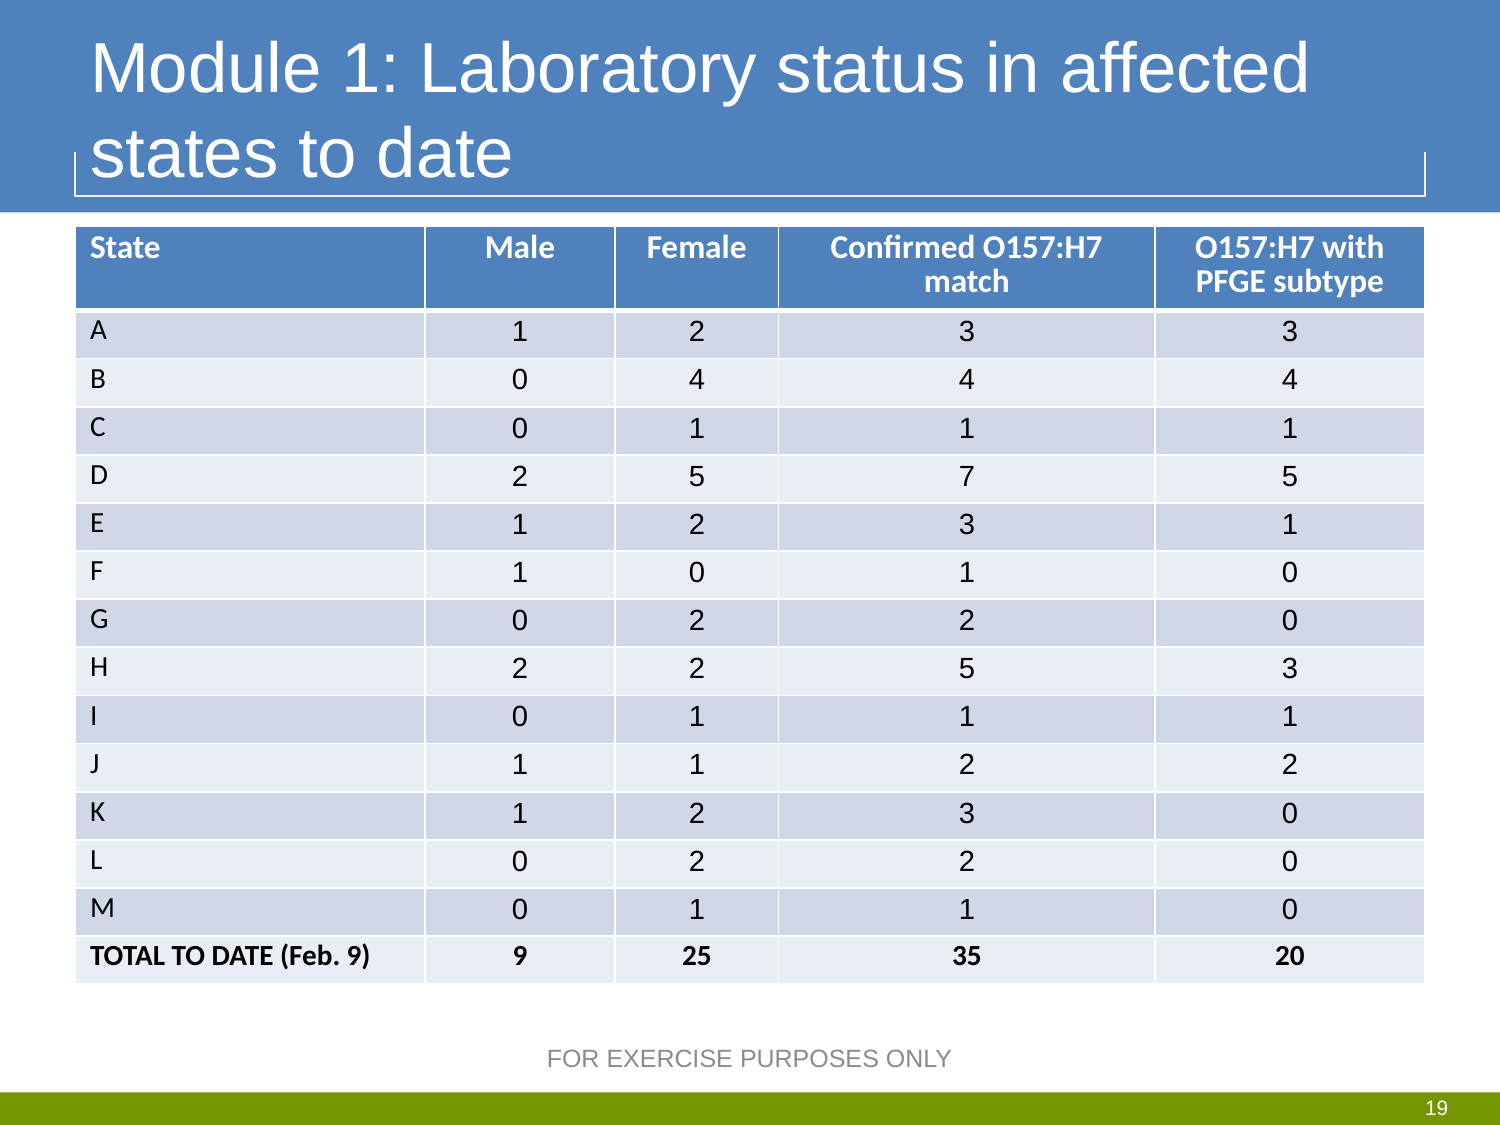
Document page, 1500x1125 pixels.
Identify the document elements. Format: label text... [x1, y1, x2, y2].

table_cell I [76, 696, 424, 743]
table_cell B [76, 359, 424, 406]
table_cell D [76, 456, 424, 502]
table_cell 0 [426, 408, 614, 454]
table_cell 0 [1156, 552, 1424, 598]
table_cell 2 [616, 841, 778, 887]
table_cell 5 [616, 456, 778, 502]
table_cell 0 [1156, 841, 1424, 887]
table_cell 2 [616, 648, 778, 695]
table_cell 1 [426, 552, 614, 598]
table_cell 1 [426, 793, 614, 839]
table_cell L [76, 841, 424, 887]
table_cell 1 [426, 504, 614, 550]
table_cell H [76, 648, 424, 695]
table_cell 1 [616, 889, 778, 935]
table_cell TOTAL TO DATE (Feb. 9) [76, 937, 424, 983]
table_cell 0 [616, 552, 778, 598]
table_cell 1 [616, 408, 778, 454]
table_cell 0 [1156, 600, 1424, 646]
table_cell 1 [426, 313, 614, 358]
table_cell 3 [779, 504, 1154, 550]
table_cell F [76, 552, 424, 598]
table_cell 1 [1156, 504, 1424, 550]
table_cell 20 [1156, 937, 1424, 983]
table_cell 25 [616, 937, 778, 983]
table_cell 9 [426, 937, 614, 983]
table_cell 0 [426, 889, 614, 935]
footer FOR EXERCISE PURPOSES ONLY [512, 1042, 988, 1103]
table_cell 3 [779, 793, 1154, 839]
title Module 1: Laboratory status in affected states to date [74, 12, 1500, 201]
table_cell 5 [1156, 456, 1424, 502]
table_cell 1 [779, 552, 1154, 598]
table_cell 2 [779, 744, 1154, 791]
table_cell 1 [1156, 696, 1424, 743]
table_cell 1 [779, 889, 1154, 935]
table_cell 2 [1156, 744, 1424, 791]
table_cell 0 [426, 696, 614, 743]
table_cell 1 [779, 696, 1154, 743]
table_cell 2 [616, 313, 778, 358]
table_cell M [76, 889, 424, 935]
table_cell 7 [779, 456, 1154, 502]
table_cell 1 [779, 408, 1154, 454]
table_cell 5 [779, 648, 1154, 695]
table_cell E [76, 504, 424, 550]
table_cell 2 [779, 600, 1154, 646]
table_cell 2 [426, 648, 614, 695]
table_cell C [76, 408, 424, 454]
table_cell 2 [779, 841, 1154, 887]
table_cell 1 [616, 744, 778, 791]
table_cell 4 [779, 359, 1154, 406]
table_cell 0 [1156, 889, 1424, 935]
table_cell 3 [779, 313, 1154, 358]
table_cell 0 [426, 359, 614, 406]
table_cell 0 [426, 841, 614, 887]
table_header Confirmed O157:H7 match [779, 227, 1154, 308]
table_cell 1 [616, 696, 778, 743]
table_header O157:H7 with PFGE subtype [1156, 227, 1424, 308]
table_cell 2 [426, 456, 614, 502]
table_cell K [76, 793, 424, 839]
table_cell 4 [1156, 359, 1424, 406]
table_cell G [76, 600, 424, 646]
table_cell 2 [616, 793, 778, 839]
table_cell 1 [426, 744, 614, 791]
table_cell 3 [1156, 648, 1424, 695]
table_cell 3 [1156, 313, 1424, 358]
table_cell 35 [779, 937, 1154, 983]
table_cell A [76, 313, 424, 358]
table_cell J [76, 744, 424, 791]
table_header Male [426, 227, 614, 308]
table_header State [76, 227, 424, 308]
table_cell 4 [616, 359, 778, 406]
table_cell 0 [426, 600, 614, 646]
table_cell 0 [1156, 793, 1424, 839]
table_cell 2 [616, 600, 778, 646]
table_header Female [616, 227, 778, 308]
table_cell 1 [1156, 408, 1424, 454]
table_cell 2 [616, 504, 778, 550]
